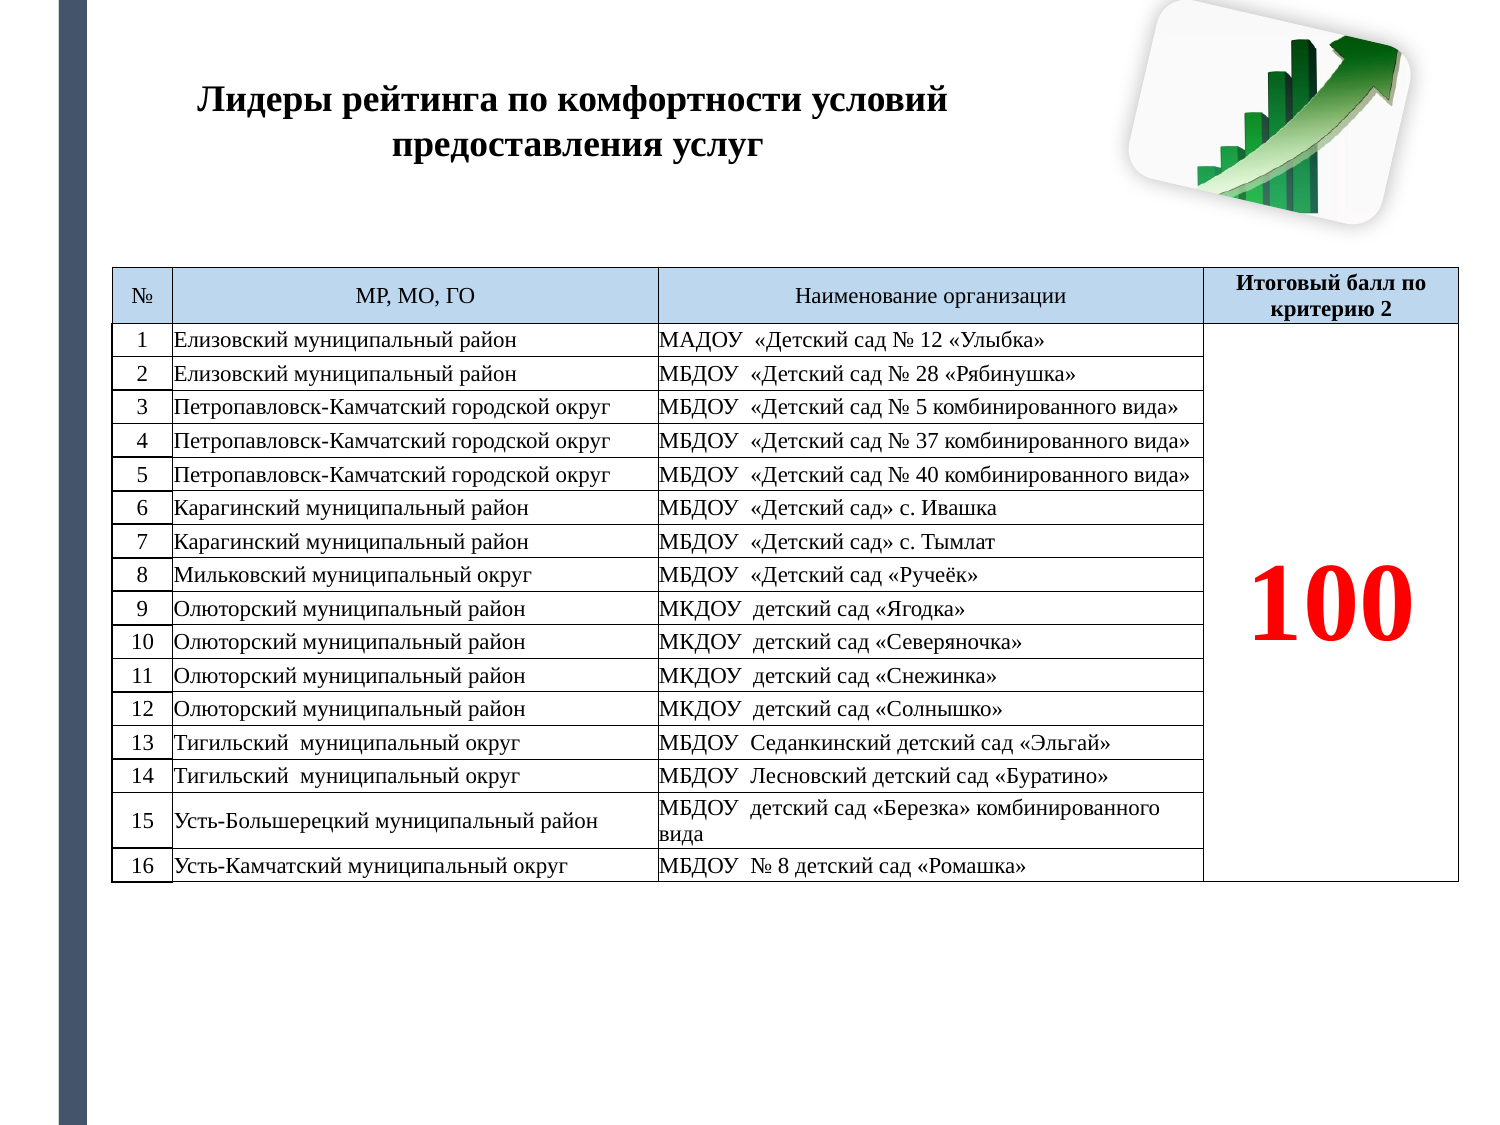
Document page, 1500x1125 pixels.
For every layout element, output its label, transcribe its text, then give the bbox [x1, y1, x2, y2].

table_cell Тигильский муниципальный округ [173, 760, 658, 792]
table_cell МКДОУ детский сад «Ягодка» [659, 592, 1203, 624]
table_cell Усть-Камчатский муниципальный округ [173, 849, 658, 881]
table_cell 10 [113, 626, 172, 658]
table_cell Олюторский муниципальный район [173, 592, 658, 624]
table_header Наименование организации [659, 268, 1203, 323]
table_cell Петропавловск-Камчатский городской округ [173, 391, 658, 423]
table_cell Петропавловск-Камчатский городской округ [173, 424, 658, 457]
table_cell Олюторский муниципальный район [173, 692, 658, 725]
table_cell МКДОУ детский сад «Северяночка» [659, 625, 1203, 658]
table_cell Елизовский муниципальный район [173, 357, 658, 390]
table_cell МБДОУ № 8 детский сад «Ромашка» [659, 849, 1203, 881]
table_cell Олюторский муниципальный район [173, 625, 658, 658]
table_cell Карагинский муниципальный район [173, 525, 658, 557]
table_cell МБДОУ «Детский сад «Ручеёк» [659, 558, 1203, 591]
table_header Итоговый балл по критерию 2 [1204, 268, 1458, 323]
table_cell Карагинский муниципальный район [173, 491, 658, 524]
table_cell Елизовский муниципальный район [173, 324, 658, 356]
table_cell 2 [113, 357, 172, 389]
table_cell МБДОУ Седанкинский детский сад «Эльгай» [659, 726, 1203, 759]
table_cell 13 [113, 726, 172, 758]
table_header МР, МО, ГО [173, 268, 658, 323]
text_box Лидеры рейтинга по комфортности условий предоставления услуг [35, 66, 1111, 172]
table_cell 9 [113, 592, 172, 624]
table_cell МАДОУ «Детский сад № 12 «Улыбка» [659, 324, 1203, 356]
table_cell Петропавловск-Камчатский городской округ [173, 458, 658, 490]
table_cell МКДОУ детский сад «Солнышко» [659, 692, 1203, 725]
table_cell 7 [113, 525, 172, 557]
table_cell 4 [113, 424, 172, 456]
table_cell Мильковский муниципальный округ [173, 558, 658, 591]
table_cell Усть-Большерецкий муниципальный район [173, 793, 658, 848]
table_cell 12 [113, 693, 172, 725]
table_cell 6 [113, 492, 172, 523]
table_cell 1 [113, 324, 172, 356]
table_cell 11 [113, 659, 172, 691]
table_cell 3 [113, 391, 172, 423]
table_cell МБДОУ детский сад «Березка» комбинированного вида [659, 793, 1203, 848]
table_cell 14 [113, 760, 172, 792]
table_cell МБДОУ Лесновский детский сад «Буратино» [659, 760, 1203, 792]
table_cell МБДОУ «Детский сад № 37 комбинированного вида» [659, 424, 1203, 457]
table_cell 15 [113, 793, 172, 847]
table_cell МБДОУ «Детский сад» с. Ивашка [659, 491, 1203, 524]
table_header № [113, 268, 172, 323]
table_cell МБДОУ «Детский сад» с. Тымлат [659, 525, 1203, 557]
picture [1128, 0, 1411, 225]
table_cell 16 [113, 849, 172, 881]
table_cell 100 [1204, 324, 1458, 881]
table_cell МБДОУ «Детский сад № 5 комбинированного вида» [659, 391, 1203, 423]
table_cell Олюторский муниципальный район [173, 659, 658, 691]
table_cell МКДОУ детский сад «Снежинка» [659, 659, 1203, 691]
table_cell Тигильский муниципальный округ [173, 726, 658, 759]
table_cell 8 [113, 559, 172, 590]
table_cell 5 [113, 458, 172, 490]
table_cell МБДОУ «Детский сад № 28 «Рябинушка» [659, 357, 1203, 390]
table_cell МБДОУ «Детский сад № 40 комбинированного вида» [659, 458, 1203, 490]
